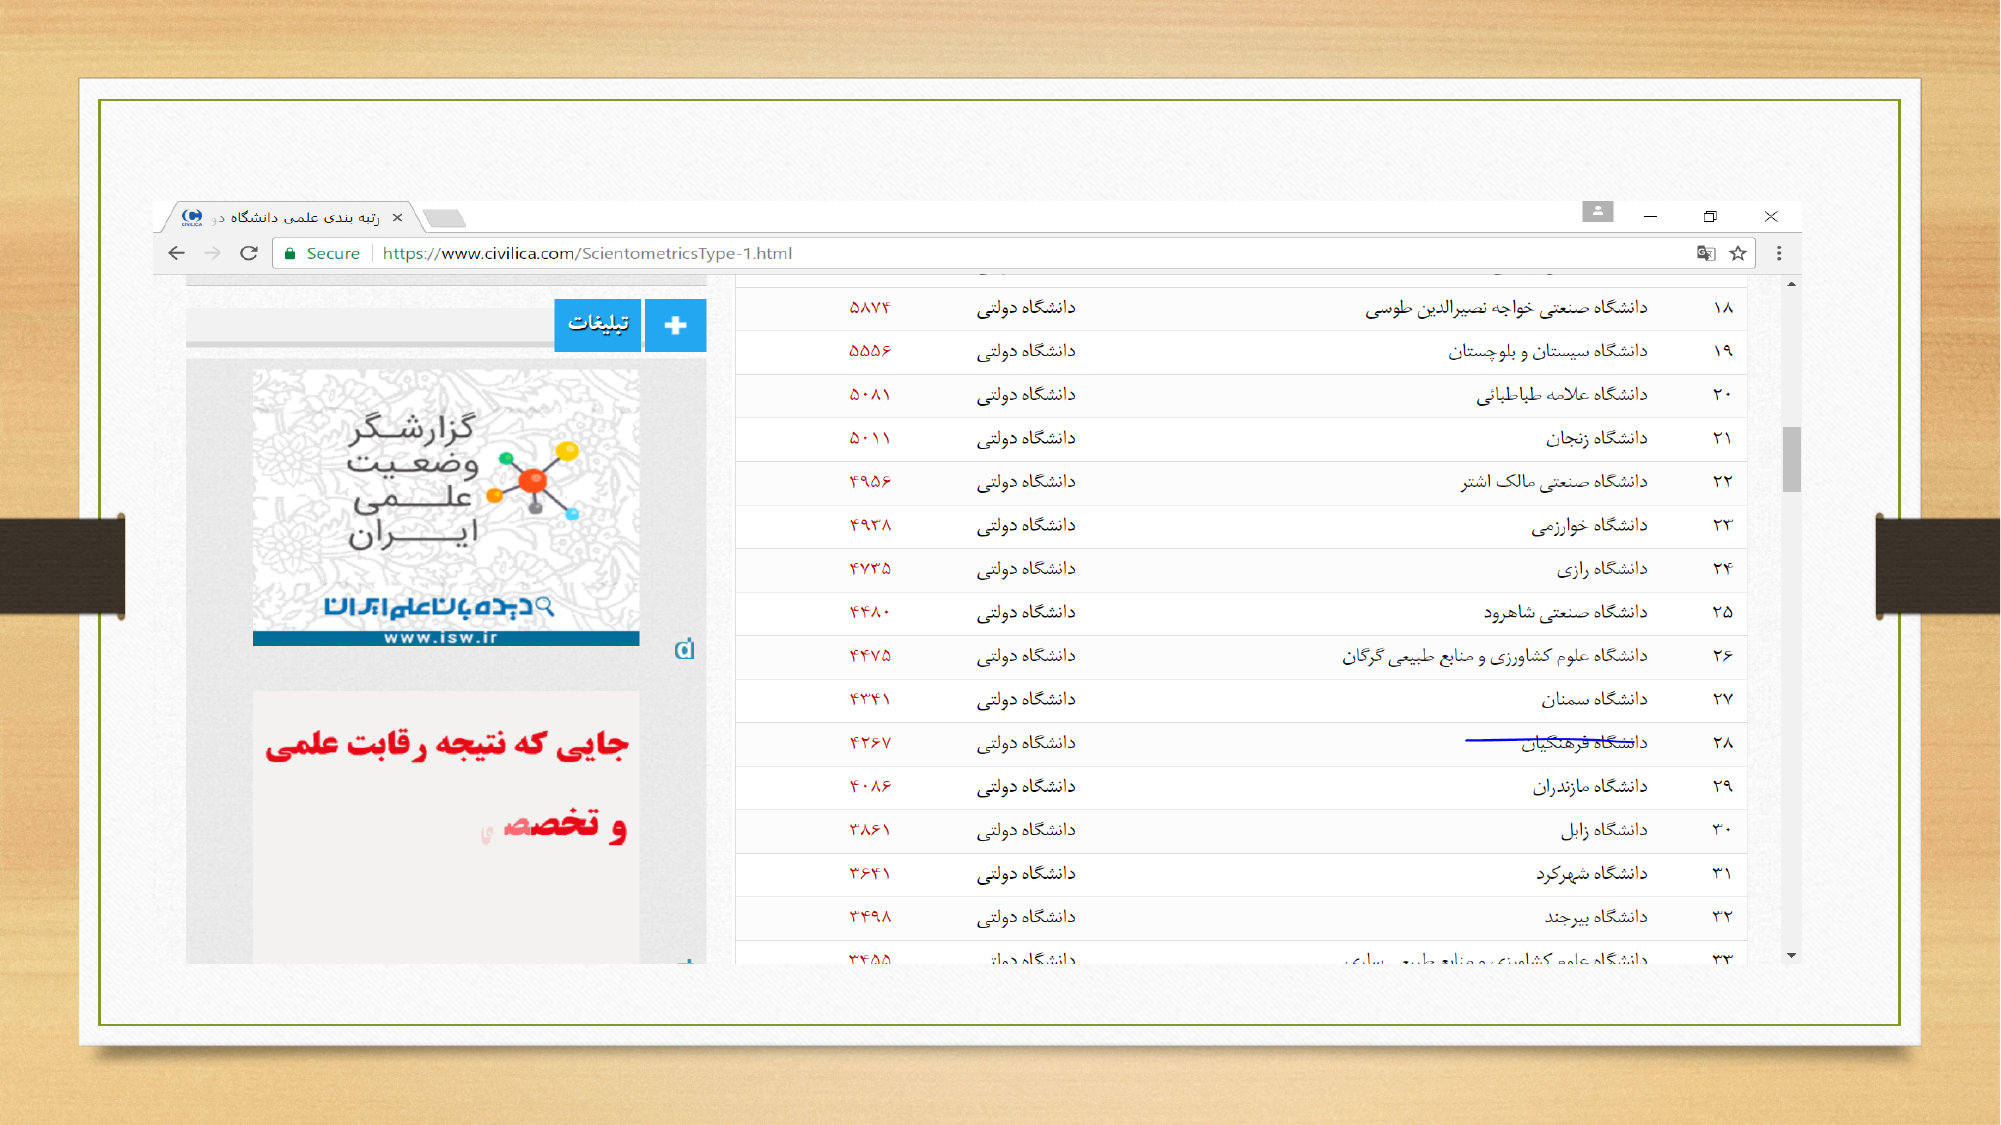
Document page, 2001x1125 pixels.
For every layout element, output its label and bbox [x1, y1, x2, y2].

list [152, 201, 1802, 964]
picture [0, 0, 2001, 1125]
